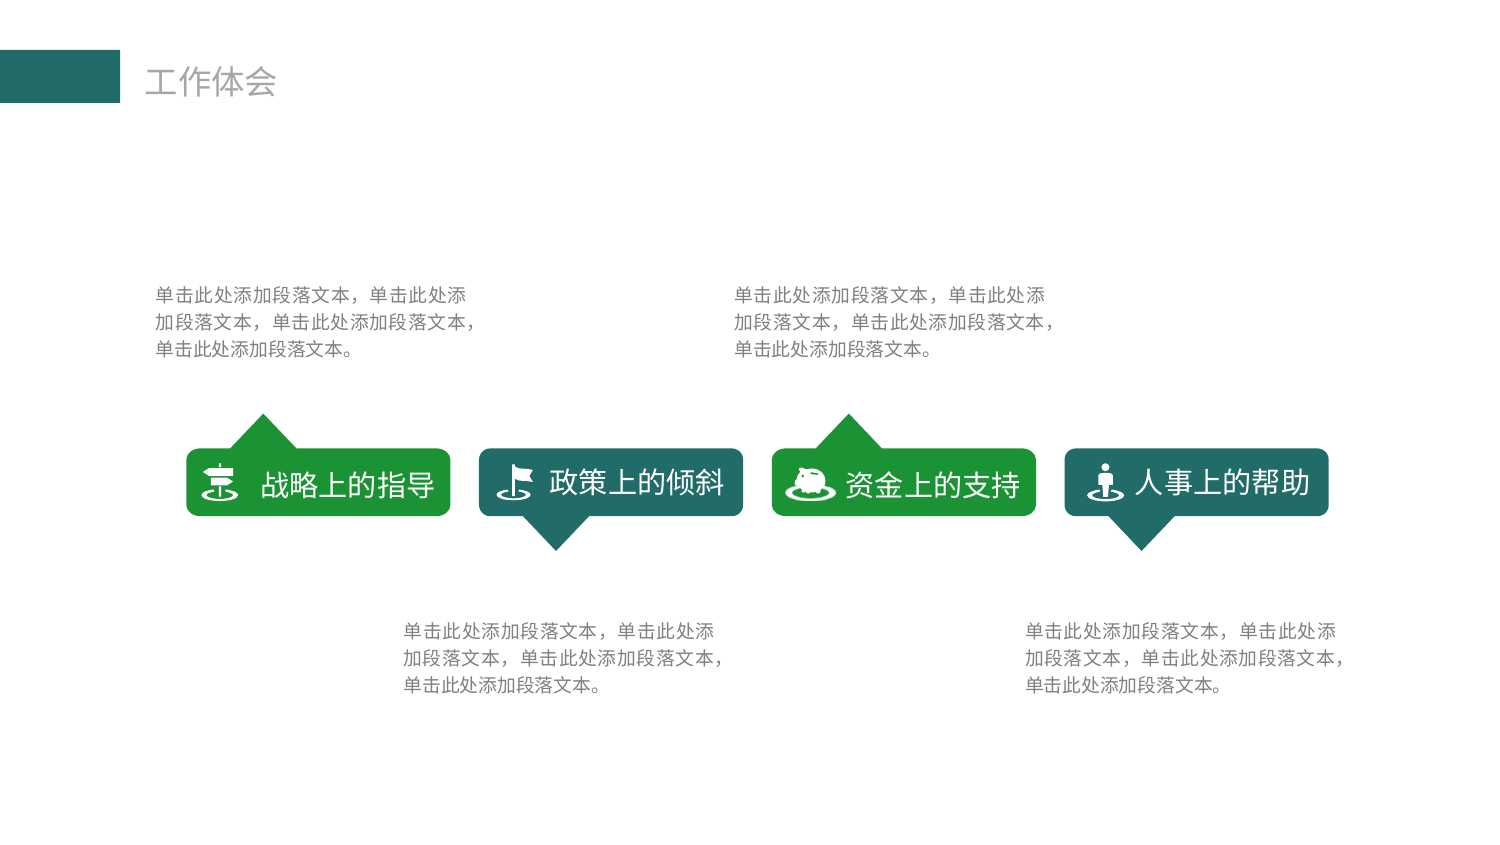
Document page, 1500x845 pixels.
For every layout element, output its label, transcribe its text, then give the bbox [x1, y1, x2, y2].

text_box 单击此处添加段落文本，单击此处添加段落文本，单击此处添加段落文本，单击此处添加段落文本。 [395, 561, 723, 750]
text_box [478, 448, 744, 517]
text_box 单击此处添加段落文本，单击此处添加段落文本，单击此处添加段落文本，单击此处添加段落文本。 [147, 230, 475, 408]
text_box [771, 413, 1036, 517]
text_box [1064, 448, 1329, 517]
text_box 单击此处添加段落文本，单击此处添加段落文本，单击此处添加段落文本，单击此处添加段落文本。 [1017, 561, 1344, 750]
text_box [186, 413, 451, 517]
text_box 单击此处添加段落文本，单击此处添加段落文本，单击此处添加段落文本，单击此处添加段落文本。 [726, 230, 1053, 408]
